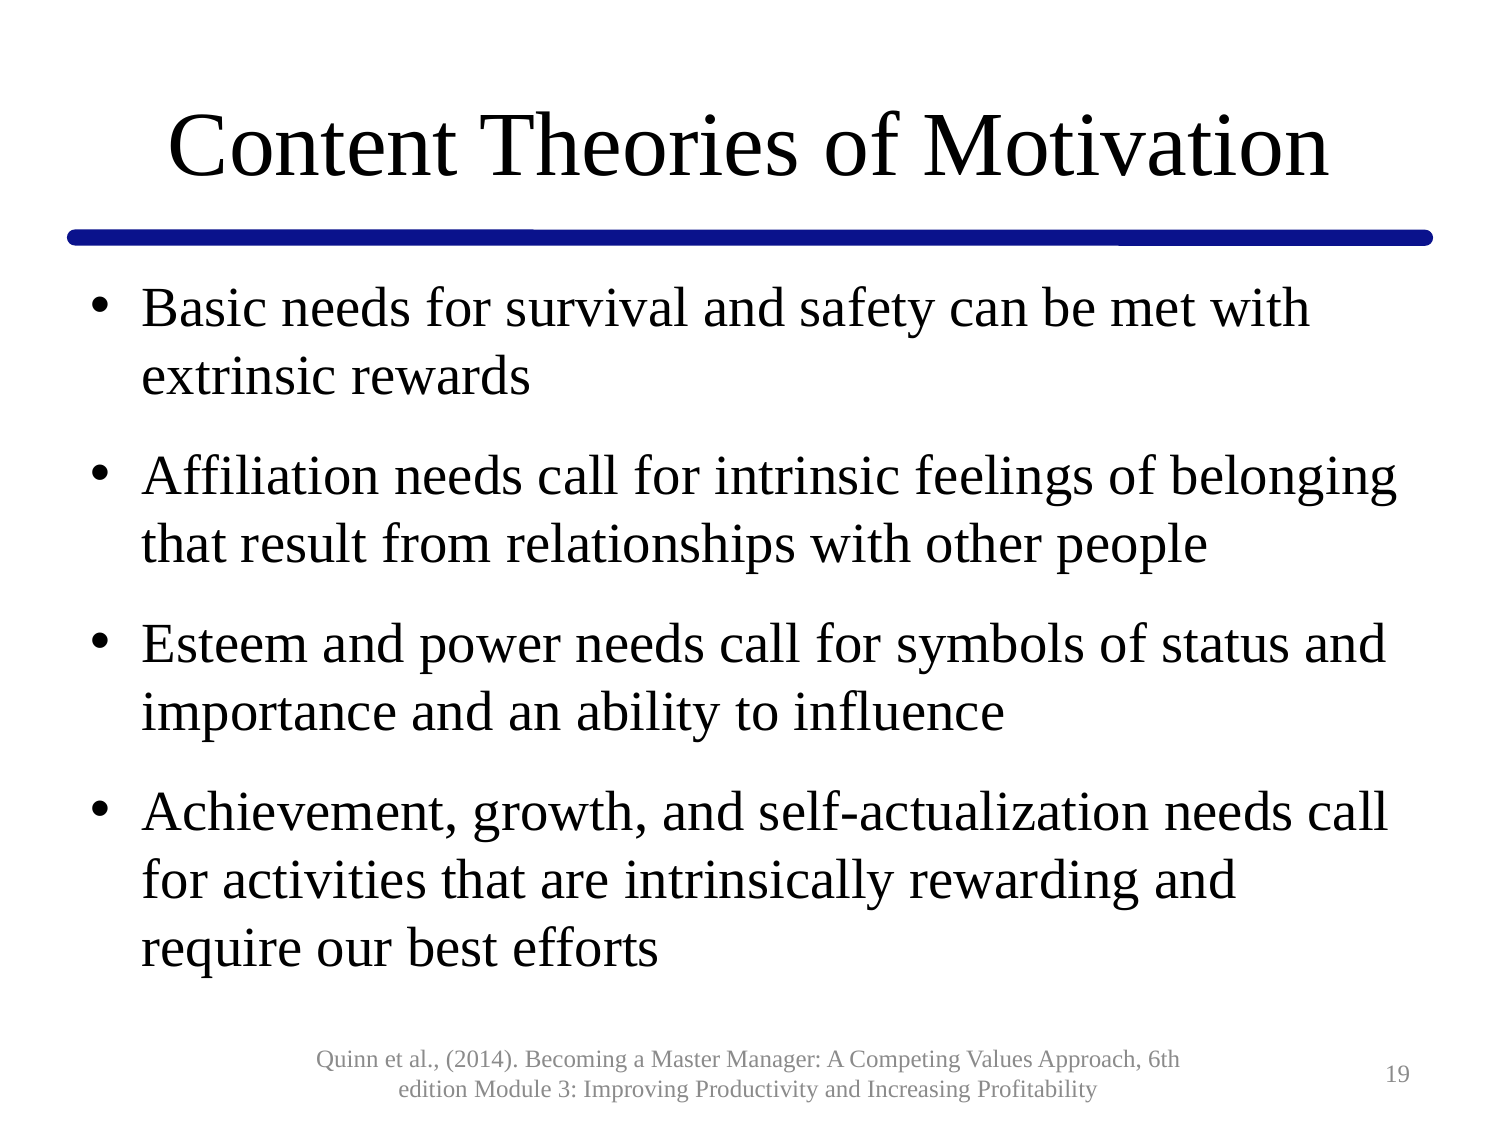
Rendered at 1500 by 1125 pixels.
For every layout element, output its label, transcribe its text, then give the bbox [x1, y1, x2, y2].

title Content Theories of Motivation [75, 45, 1425, 233]
list Basic needs for survival and safety can be met with extrinsic rewards Affiliation needs call for intrinsic feelings of belonging that result from relationships with other people Esteem and power needs call for symbols of status and importance and an ability to influence Achievement, growth, and self-actualization needs call for activities that are intrinsically rewarding and require our best efforts [75, 262, 1425, 1005]
slide_number 19 [1224, 1042, 1425, 1103]
footer Quinn et al., (2014). Becoming a Master Manager: A Competing Values Approach, 6th edition Module 3: Improving Productivity and Increasing Profitability [273, 1042, 1224, 1103]
